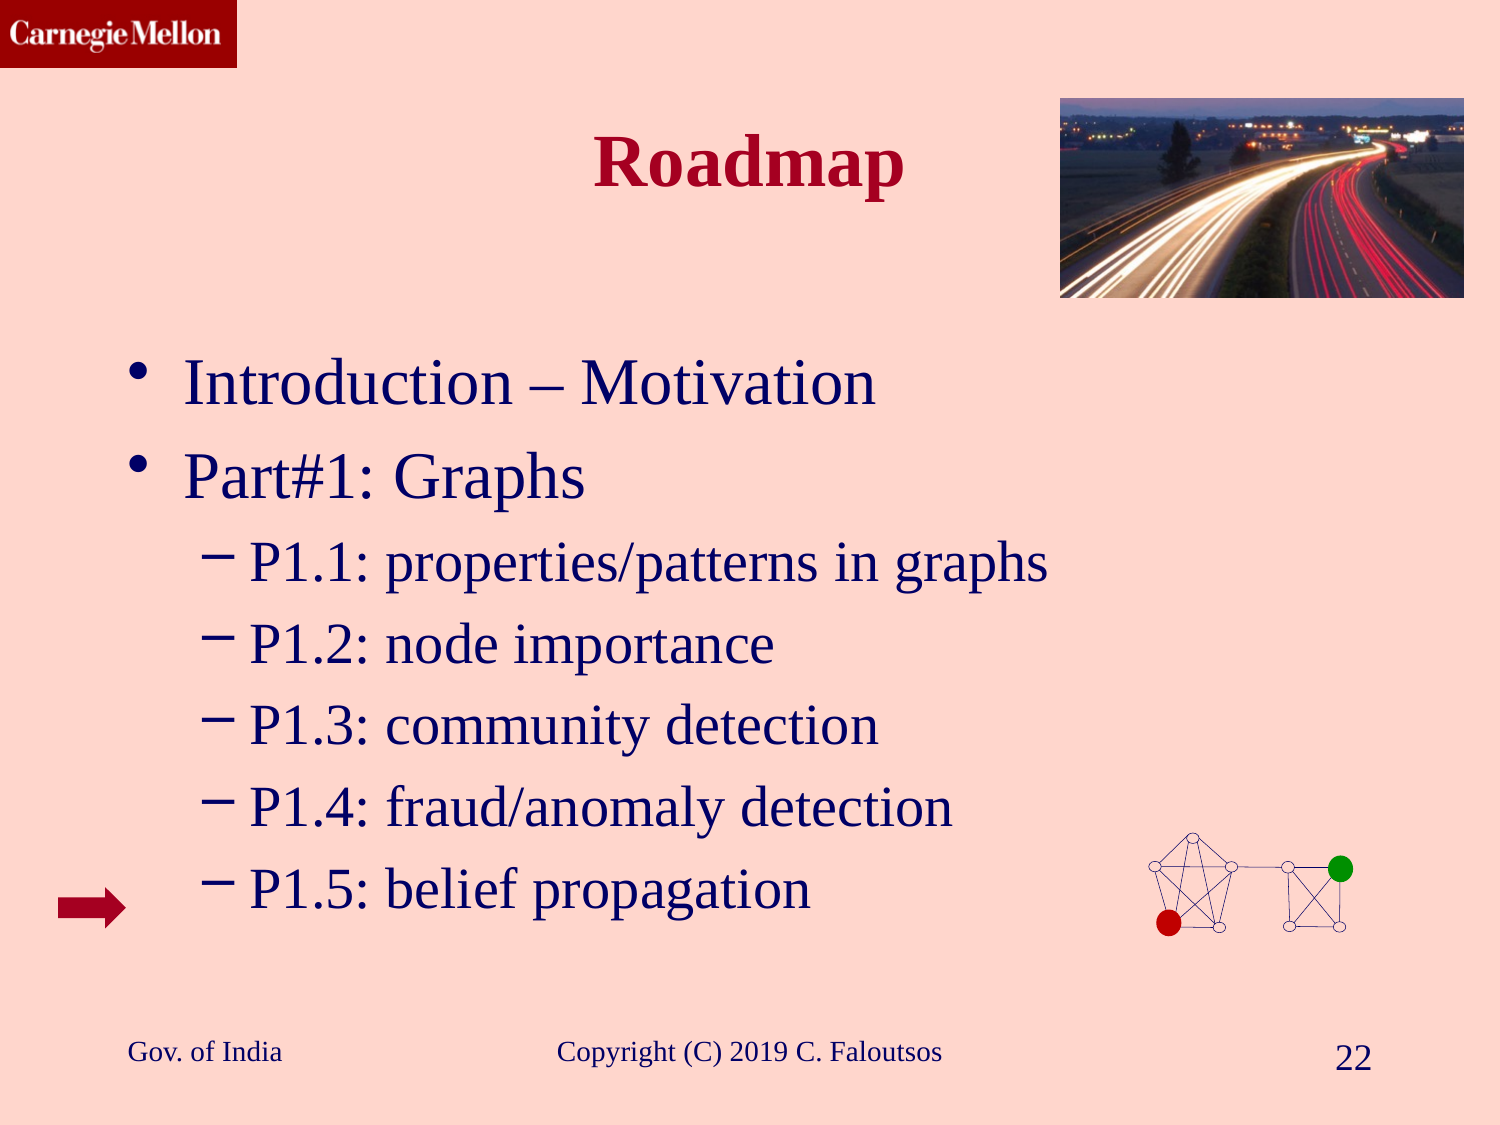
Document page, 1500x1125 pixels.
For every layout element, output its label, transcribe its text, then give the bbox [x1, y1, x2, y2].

list Introduction – Motivation Part#1: Graphs P1.1: properties/patterns in graphs P1.2: node importance P1.3: community detection P1.4: fraud/anomaly detection P1.5: belief propagation [112, 237, 1388, 1001]
picture [1060, 98, 1464, 299]
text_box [1148, 832, 1346, 933]
slide_number 22 [1074, 1024, 1388, 1101]
title Roadmap [112, 99, 1058, 213]
picture [0, 0, 237, 68]
footer Copyright (C) 2019 C. Faloutsos [512, 1024, 988, 1101]
slide_number Gov. of India [112, 1024, 426, 1101]
text_box [58, 887, 126, 929]
